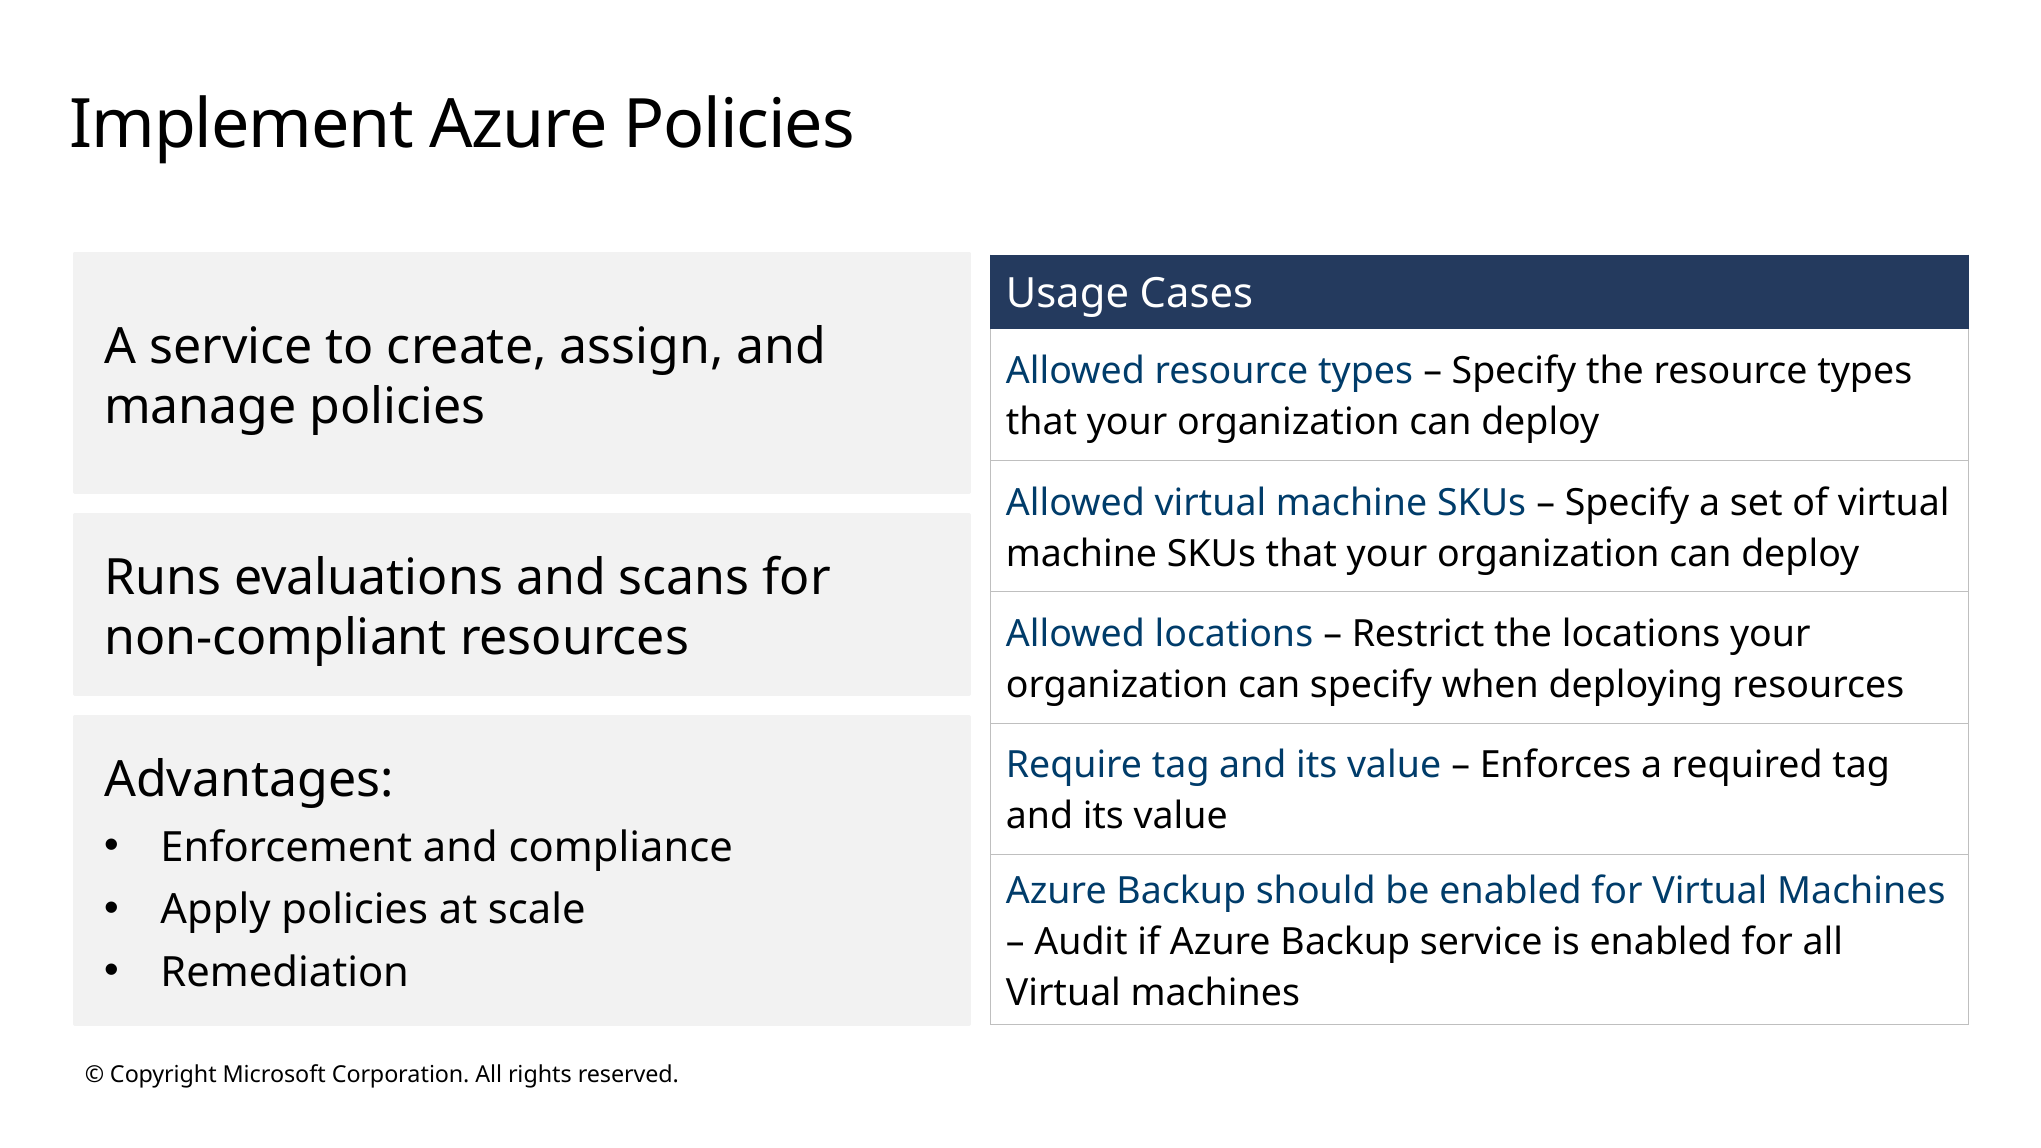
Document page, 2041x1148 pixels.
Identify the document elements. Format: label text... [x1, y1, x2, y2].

table_cell Allowed resource types – Specify the resource types that your organization can deploy [991, 329, 1968, 460]
text_box Runs evaluations and scans for non-compliant resources [73, 514, 970, 695]
table_cell Allowed locations – Restrict the locations your organization can specify when deploying resources [991, 592, 1968, 723]
table_cell Require tag and its value – Enforces a required tag and its value [991, 724, 1968, 854]
table_header Usage Cases [991, 256, 1968, 329]
table_cell Azure Backup should be enabled for Virtual Machines – Audit if Azure Backup service is enabled for all Virtual machines [991, 855, 1968, 1024]
text_box Advantages: Enforcement and compliance Apply policies at scale Remediation [73, 716, 970, 1026]
text_box A service to create, assign, and manage policies [73, 253, 970, 493]
table_cell Allowed virtual machine SKUs – Specify a set of virtual machine SKUs that your organization can deploy [991, 461, 1968, 591]
title Implement Azure Policies [70, 73, 1968, 188]
